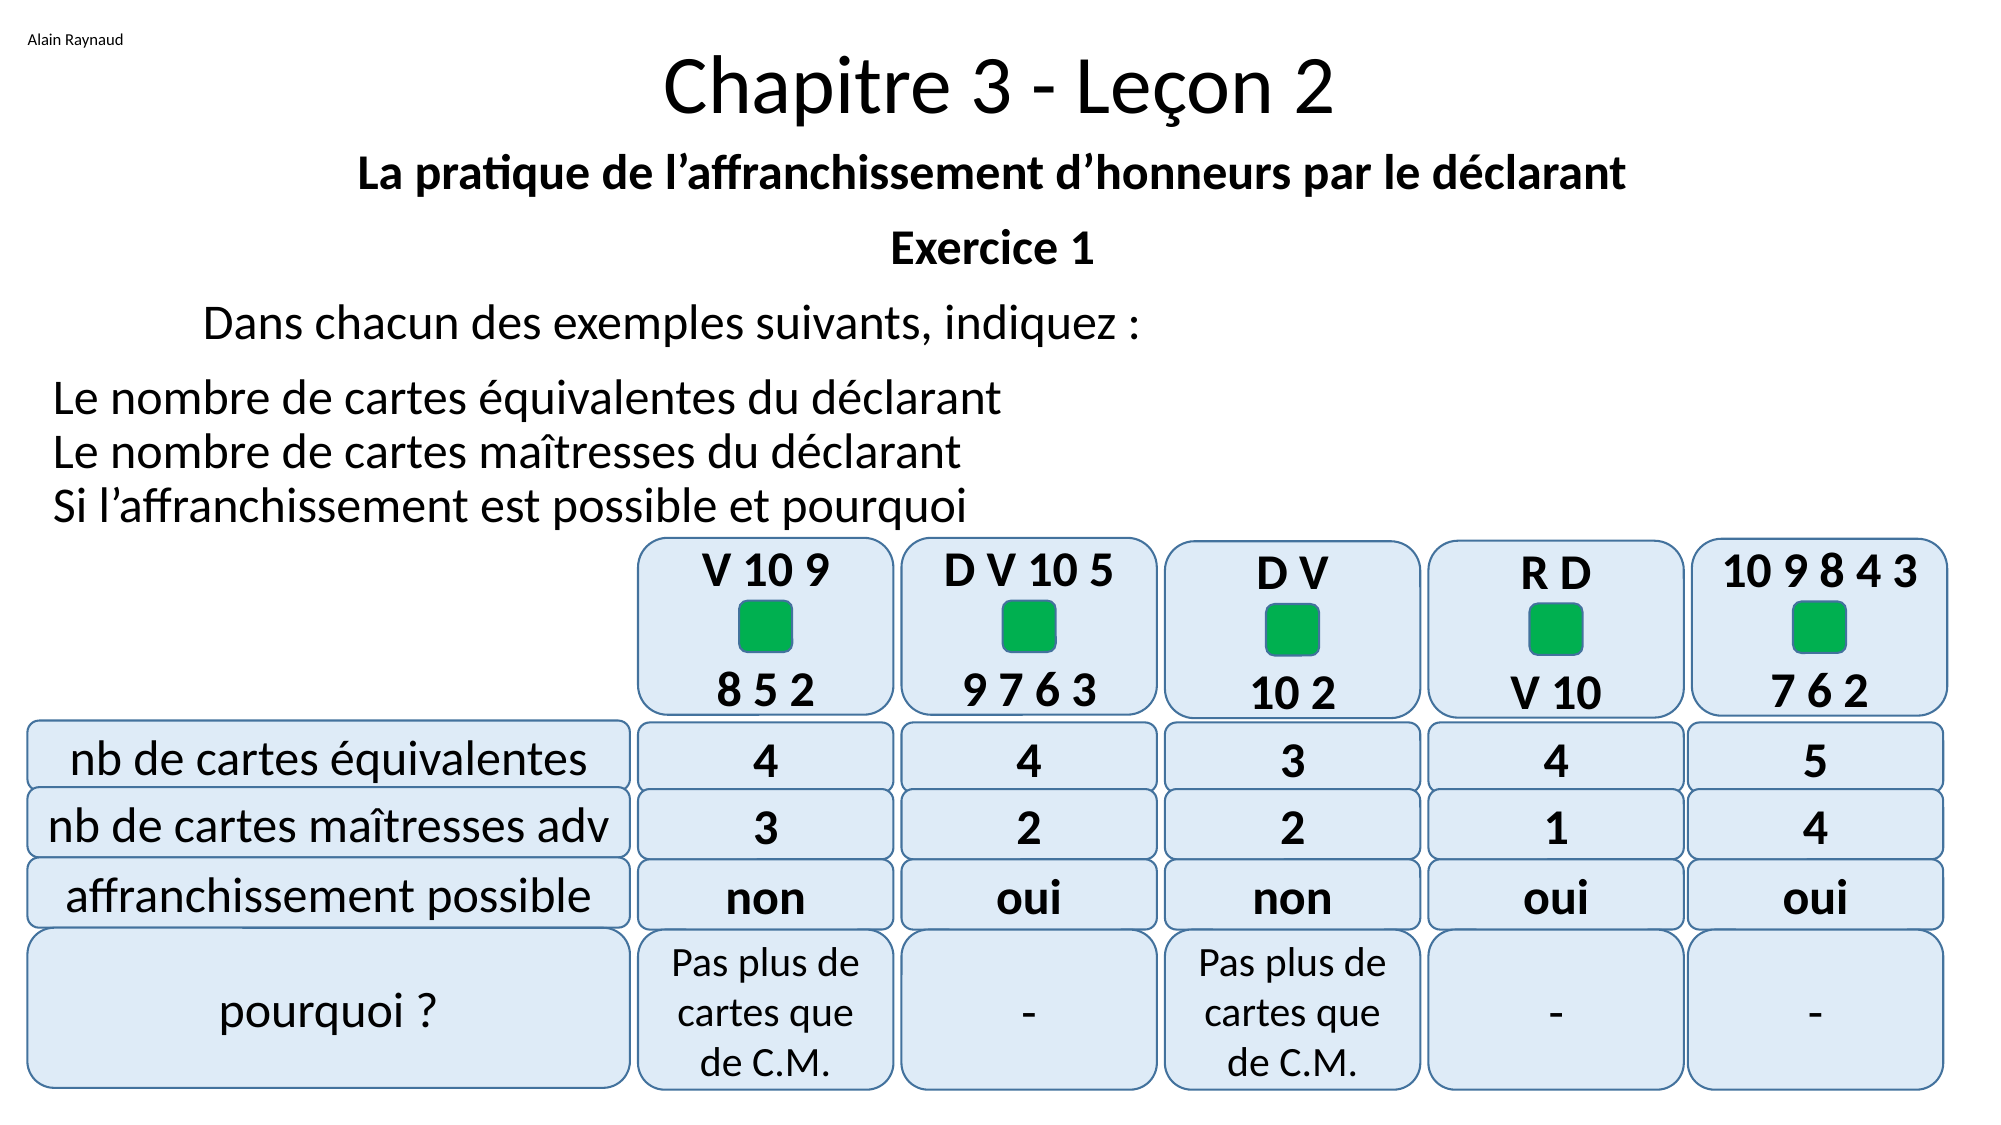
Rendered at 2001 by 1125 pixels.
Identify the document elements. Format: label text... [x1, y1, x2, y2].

text_box 1 [1427, 788, 1685, 859]
subtitle La pratique de l’affranchissement d’honneurs par le déclarant Exercice 1 Dans chacun des exemples suivants, indiquez : Le nombre de cartes équivalentes du déclarant Le nombre de cartes maîtresses du déclarant Si l’affranchissement est possible et pourquoi [37, 139, 1948, 1088]
text_box pourquoi ? [26, 926, 631, 1089]
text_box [637, 537, 894, 715]
text_box - [1427, 928, 1685, 1091]
text_box oui [900, 858, 1158, 931]
text_box - [900, 928, 1158, 1091]
text_box Pas plus de cartes que de C.M. [636, 928, 895, 1091]
text_box non [636, 858, 895, 931]
text_box Alain Raynaud [12, 21, 147, 57]
text_box 2 [900, 788, 1158, 859]
text_box 2 [1163, 788, 1422, 859]
title Chapitre 3 - Leçon 2 [249, 38, 1750, 139]
text_box 4 [636, 721, 895, 791]
text_box nb de cartes équivalentes [26, 719, 631, 789]
text_box 3 [636, 788, 895, 859]
text_box 4 [1427, 721, 1685, 791]
text_box nb de cartes maîtresses adv [26, 786, 631, 857]
text_box 4 [900, 721, 1158, 791]
text_box non [1163, 858, 1422, 931]
text_box - [1686, 928, 1945, 1091]
text_box affranchissement possible [26, 856, 631, 929]
text_box 4 [1686, 788, 1945, 859]
text_box oui [1686, 858, 1945, 931]
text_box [901, 537, 1157, 715]
text_box 3 [1163, 721, 1422, 791]
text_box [1691, 538, 1948, 716]
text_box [1164, 541, 1421, 719]
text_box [1428, 540, 1684, 718]
text_box 5 [1686, 721, 1945, 791]
text_box oui [1427, 858, 1685, 931]
text_box Pas plus de cartes que de C.M. [1163, 928, 1422, 1091]
